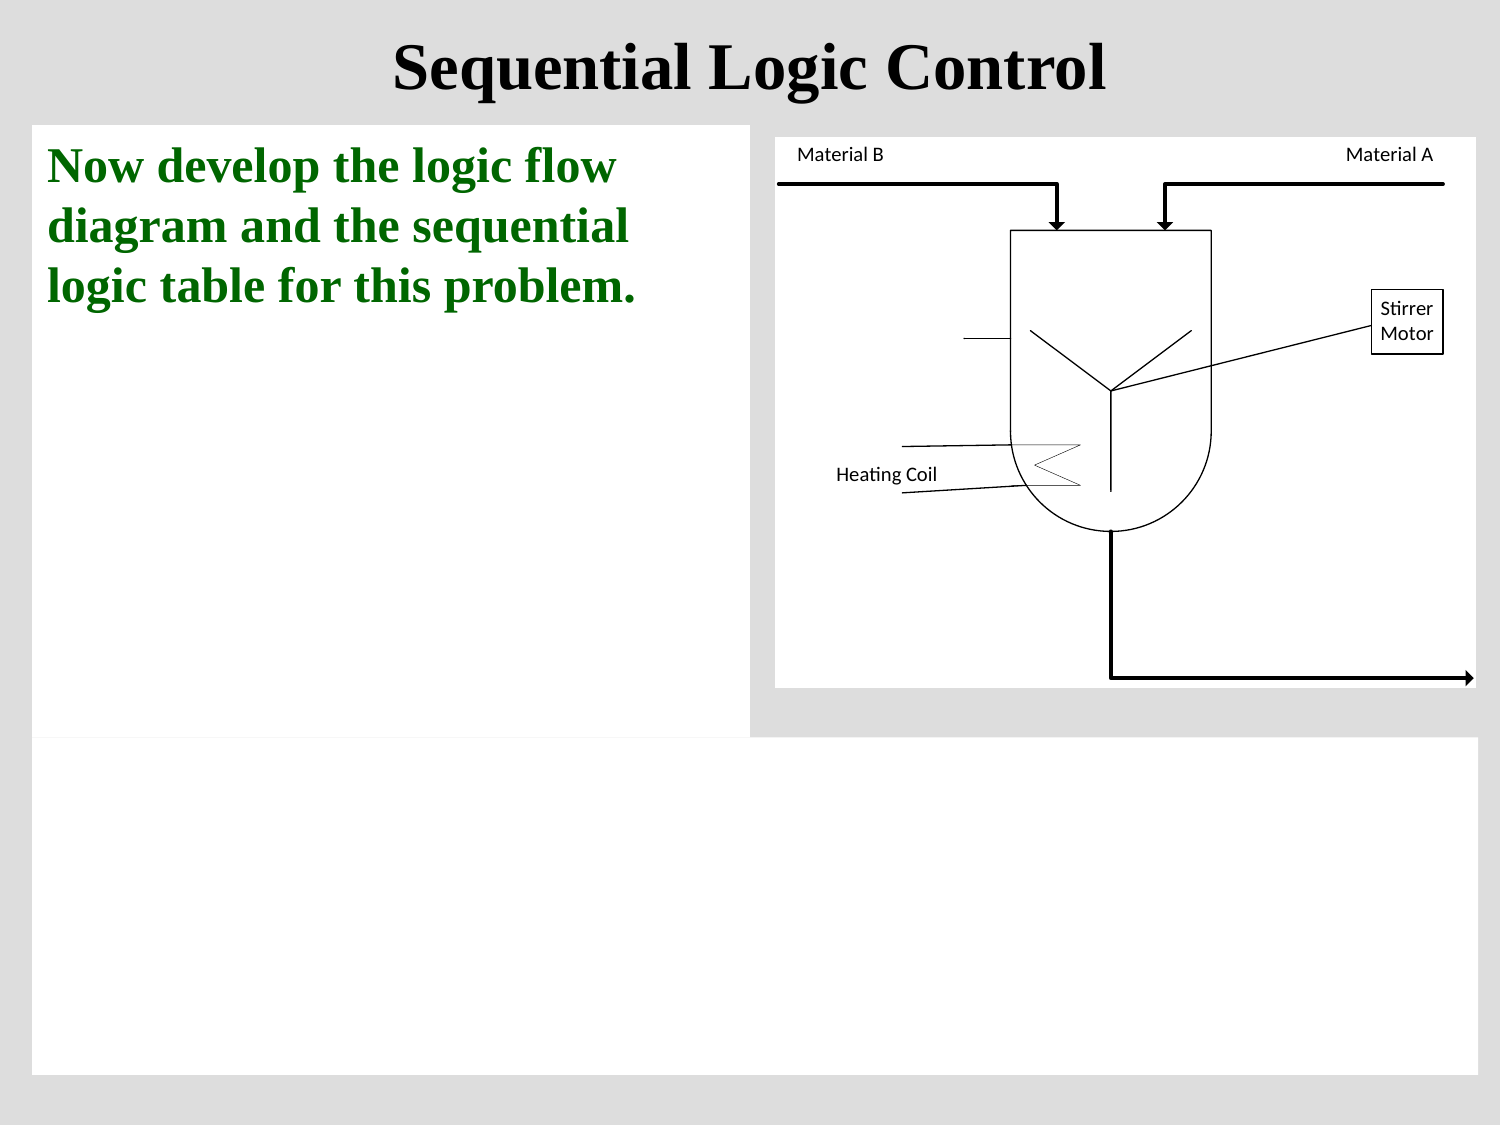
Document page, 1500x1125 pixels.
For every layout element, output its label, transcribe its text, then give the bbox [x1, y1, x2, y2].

title Sequential Logic Control [43, 12, 1457, 113]
text_box [32, 737, 1479, 1075]
subtitle Now develop the logic flow diagram and the sequential logic table for this problem. [32, 125, 750, 737]
picture [774, 137, 1476, 689]
